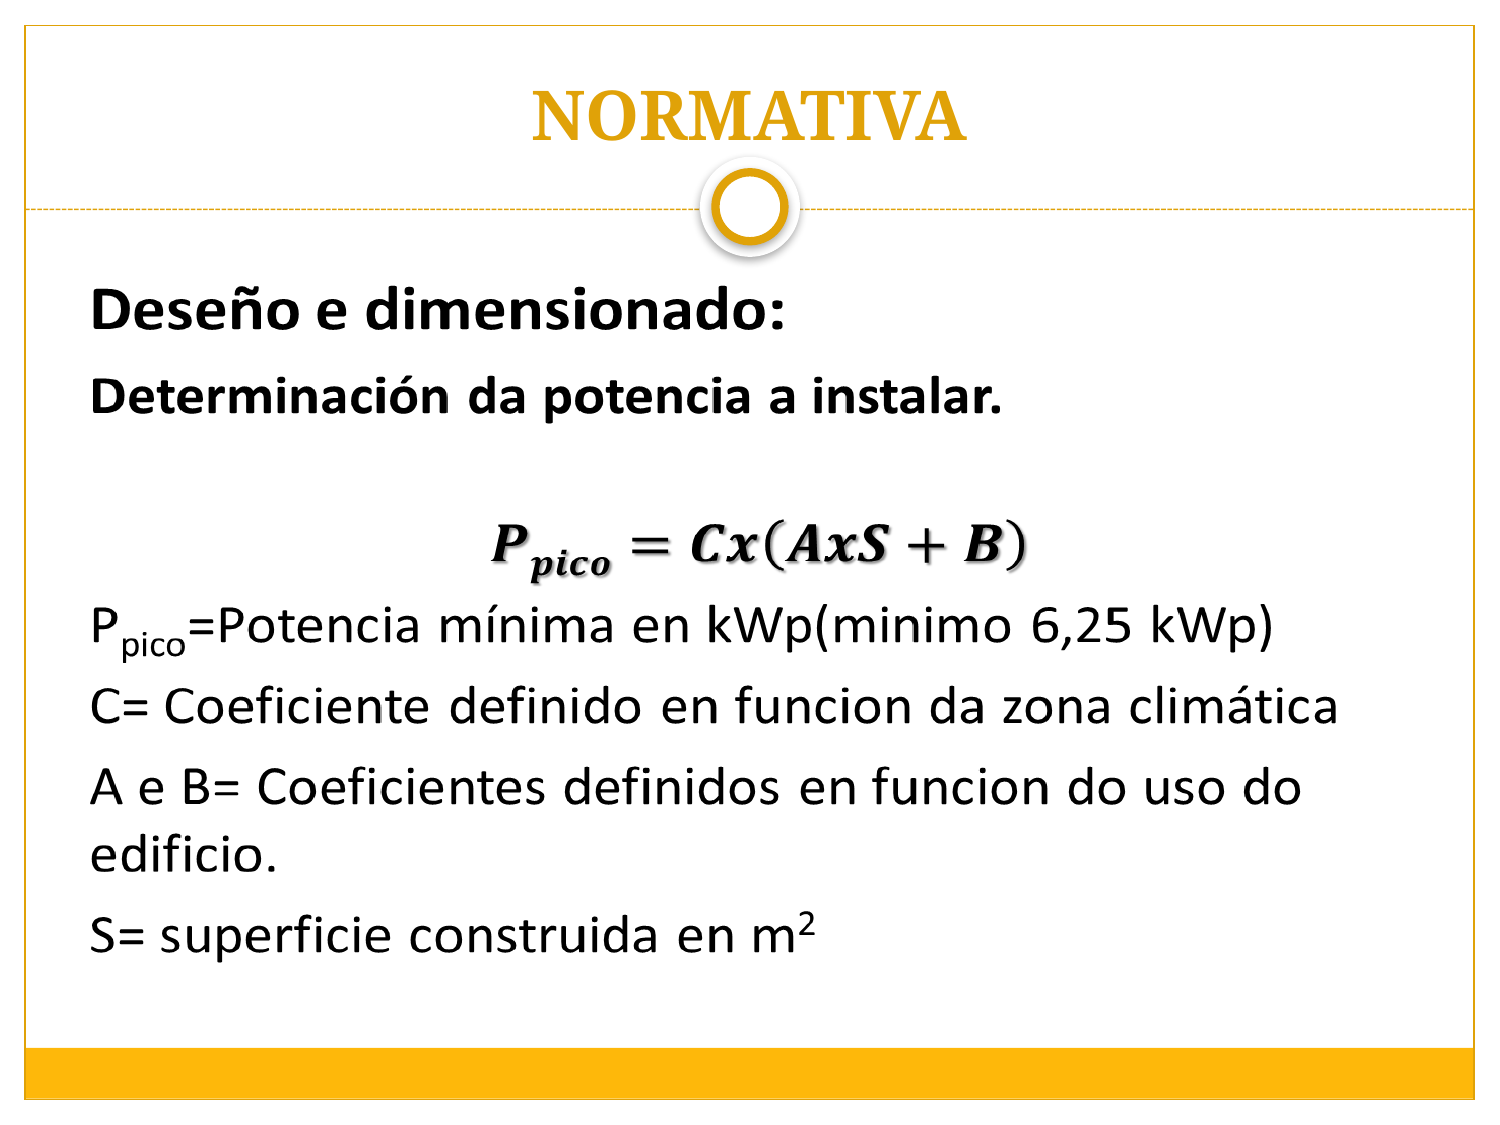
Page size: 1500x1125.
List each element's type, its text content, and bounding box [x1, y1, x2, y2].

list [49, 250, 1445, 1001]
title NORMATIVA [49, 37, 1450, 162]
